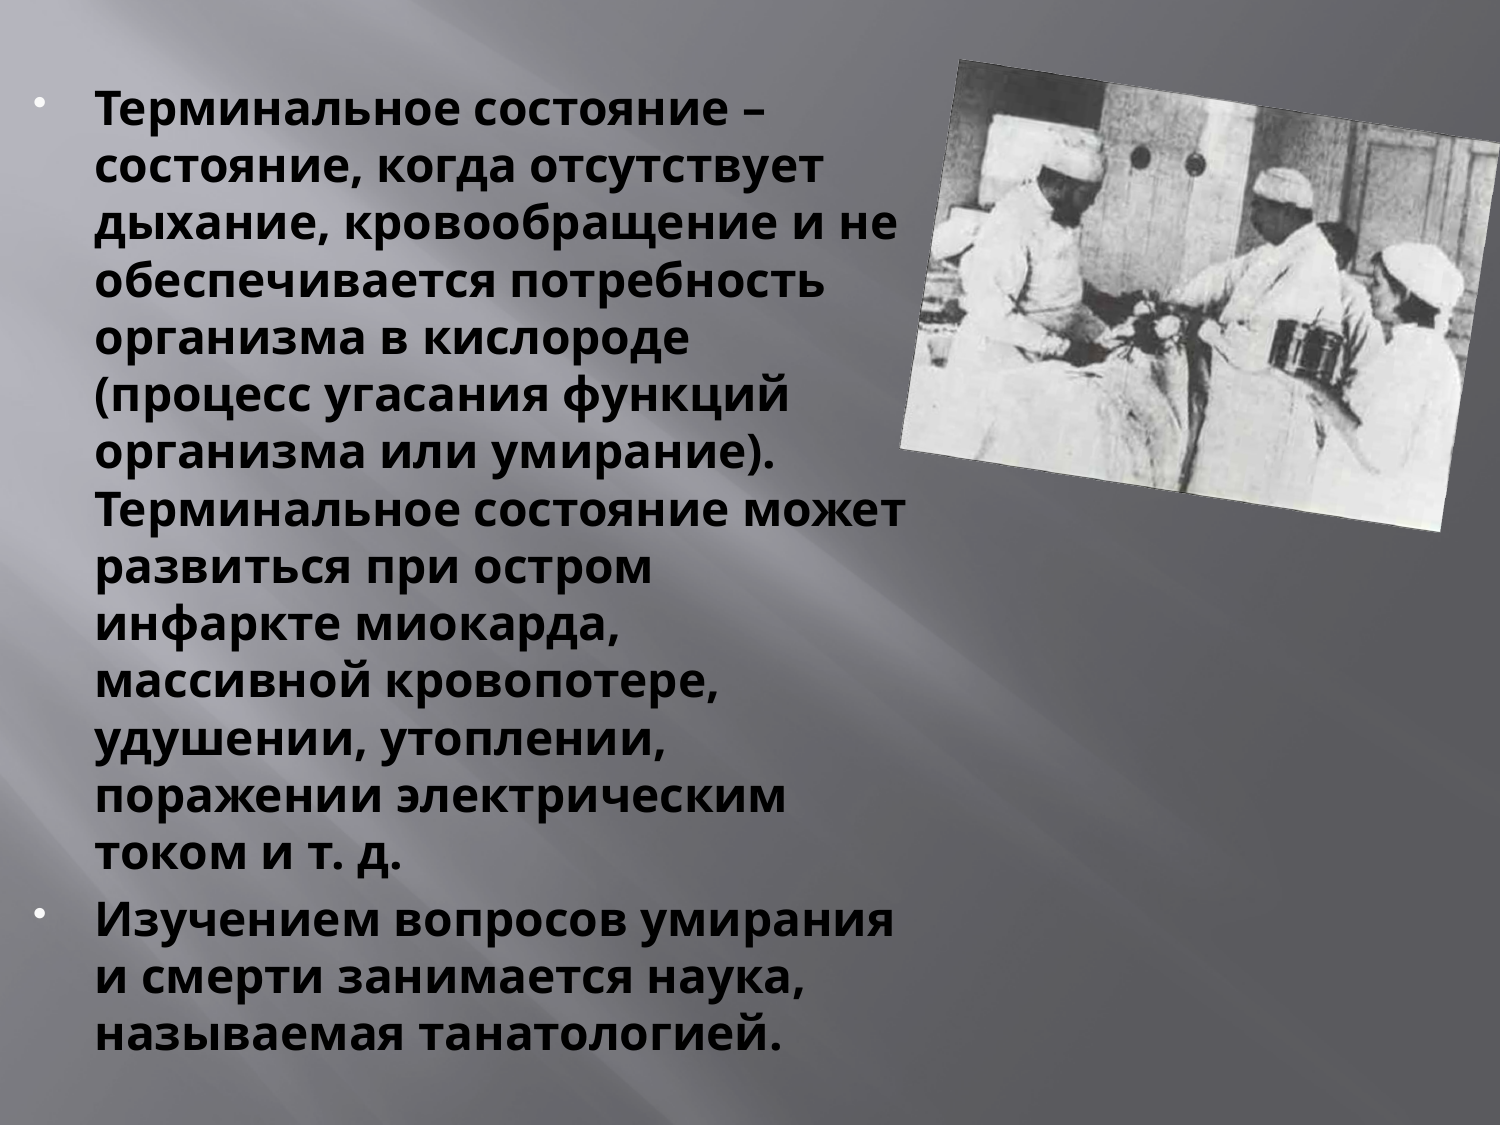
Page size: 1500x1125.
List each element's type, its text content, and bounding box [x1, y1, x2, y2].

list Терминальное состояние – состояние, когда отсутствует дыхание, кровообращение и не обеспечивается потребность организма в кислороде (процесс угасания функций организма или умирание). Терминальное состояние может развиться при остром инфаркте миокарда, массивной кровопотере, удушении, утоплении, поражении электрическим током и т. д. Изучением вопросов умирания и смерти занимается наука, называемая танатологией. [0, 70, 926, 1079]
picture [900, 60, 1500, 532]
